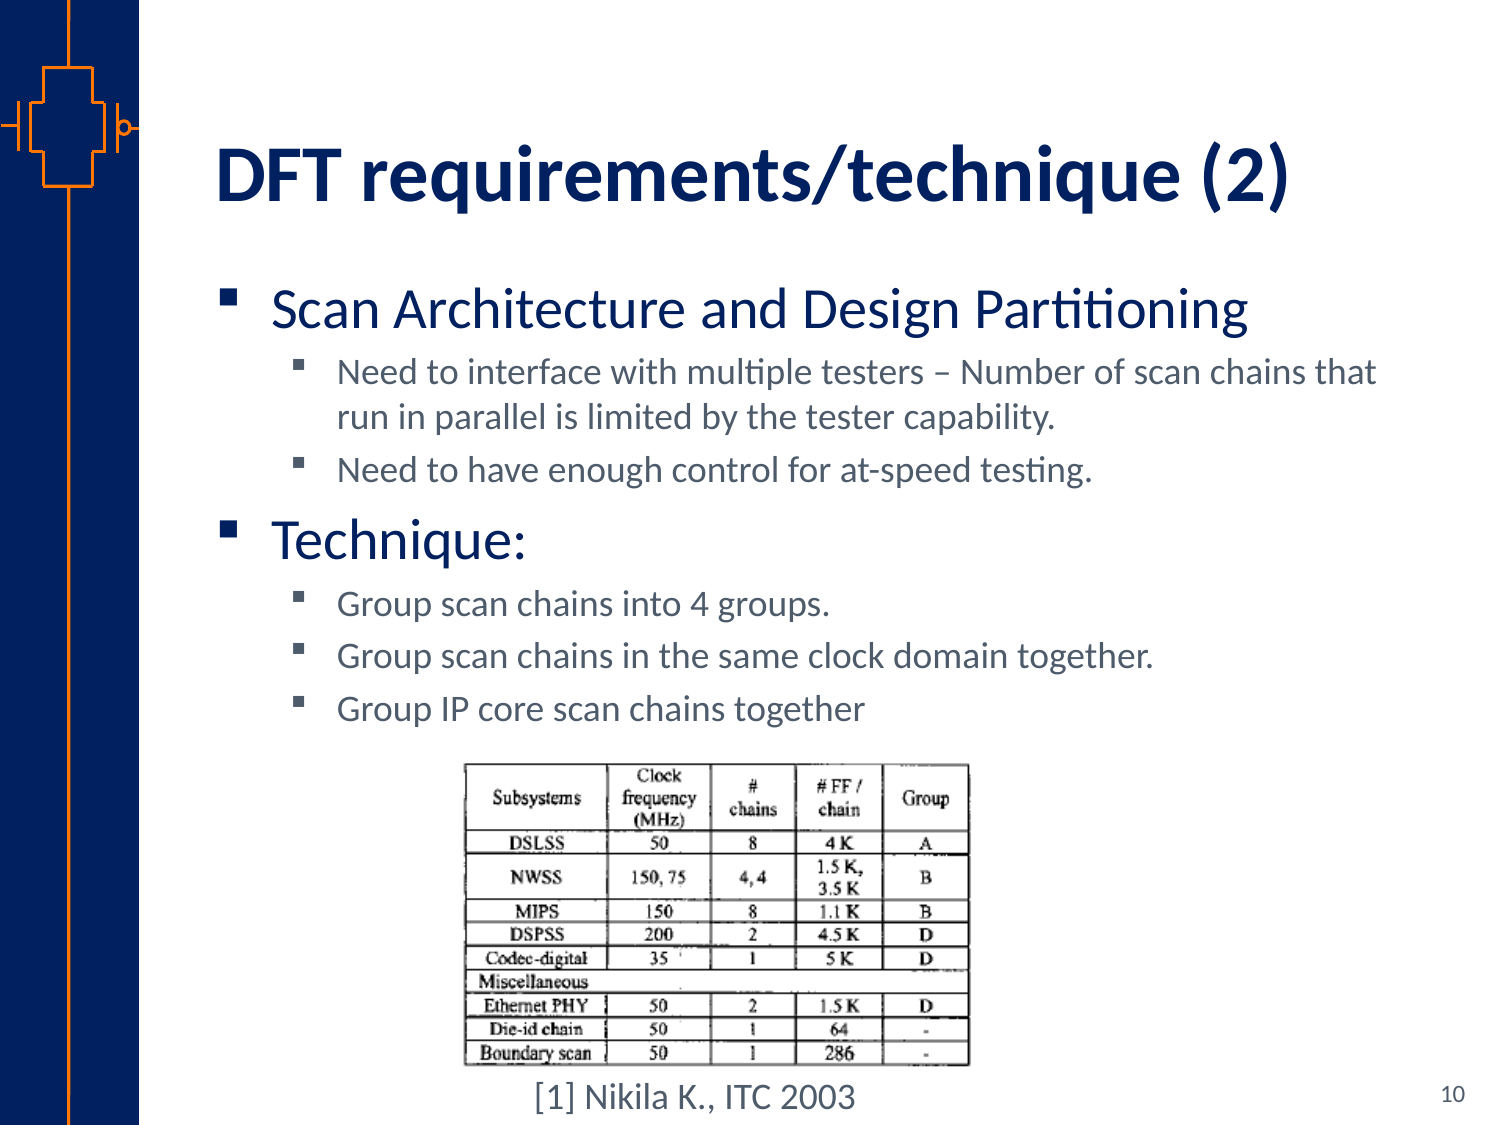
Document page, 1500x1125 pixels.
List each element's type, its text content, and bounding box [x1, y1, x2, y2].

slide_number 10 [1425, 1062, 1488, 1123]
text_box [1] Nikila K., ITC 2003 [519, 1090, 916, 1125]
list Scan Architecture and Design Partitioning Need to interface with multiple testers – Number of scan chains that run in parallel is limited by the tester capability. Need to have enough control for at-speed testing. Technique: Group scan chains into 4 groups. Group scan chains in the same clock domain together. Group IP core scan chains together [200, 262, 1425, 988]
picture [453, 748, 982, 1079]
title DFT requirements/technique (2) [200, 37, 1388, 225]
